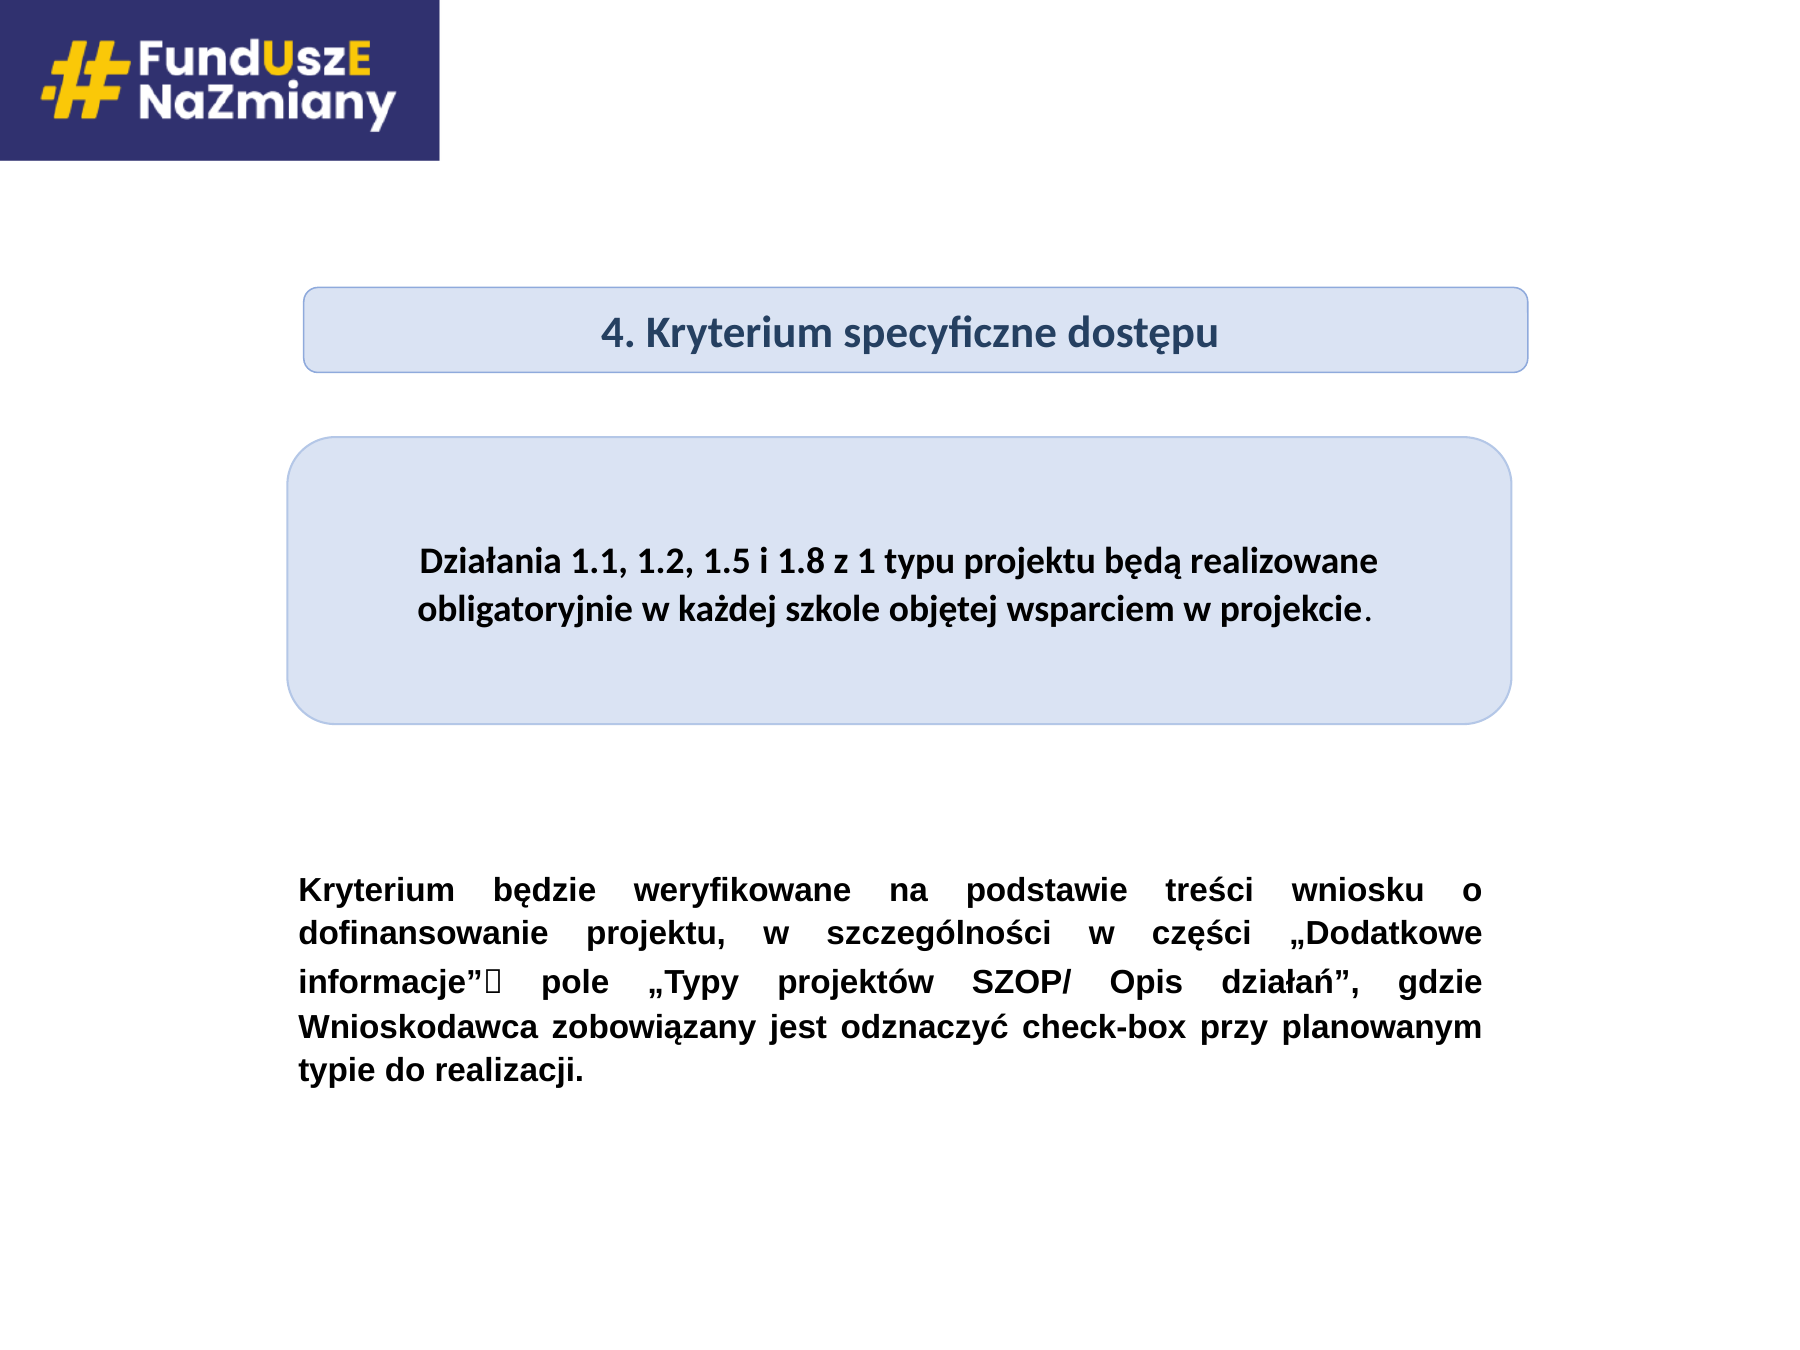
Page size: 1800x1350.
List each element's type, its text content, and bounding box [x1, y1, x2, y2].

text_box 4. Kryterium specyficzne dostępu [302, 286, 1529, 374]
table_header Kryterium będzie weryfikowane na podstawie treści wniosku o dofinansowanie projektu, w szczególności w części „Dodatkowe informacje” pole „Typy projektów SZOP/ Opis działań”, gdzie Wnioskodawca zobowiązany jest odznaczyć check-box przy planowanym typie do realizacji. [288, 867, 1494, 1120]
text_box Działania 1.1, 1.2, 1.5 i 1.8 z 1 typu projektu będą realizowane obligatoryjnie w każdej szkole objętej wsparciem w projekcie. [286, 436, 1513, 726]
picture [0, 0, 443, 162]
